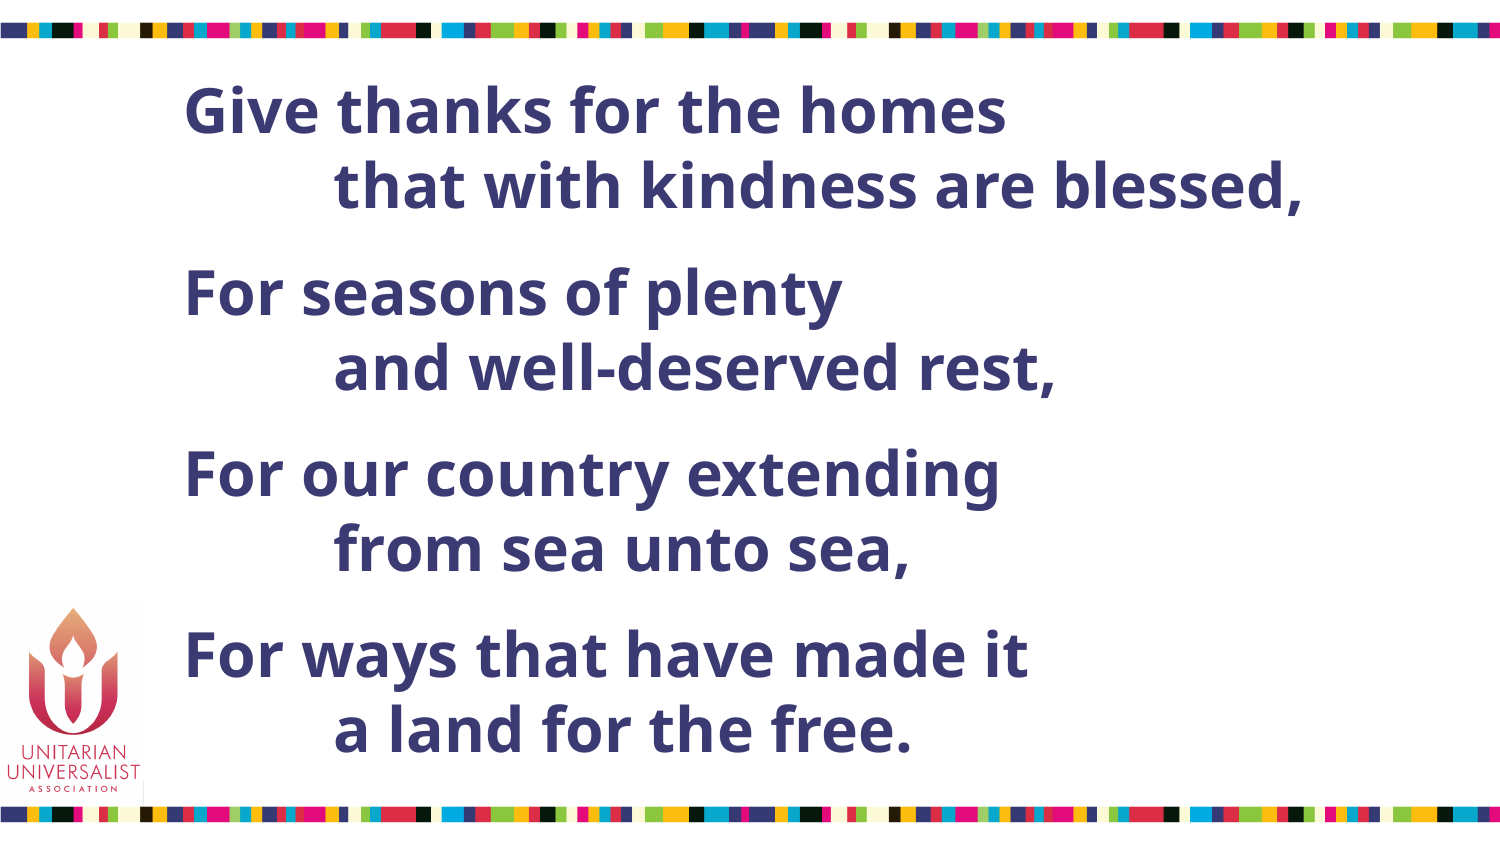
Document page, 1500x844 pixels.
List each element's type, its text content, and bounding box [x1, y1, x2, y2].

picture [0, 600, 1500, 824]
text_box Give thanks for the homes that with kindness are blessed, For seasons of plenty and well-deserved rest, For our country extending from sea unto sea, For ways that have made it a land for the free. [168, 56, 1421, 780]
picture [0, 22, 1500, 40]
